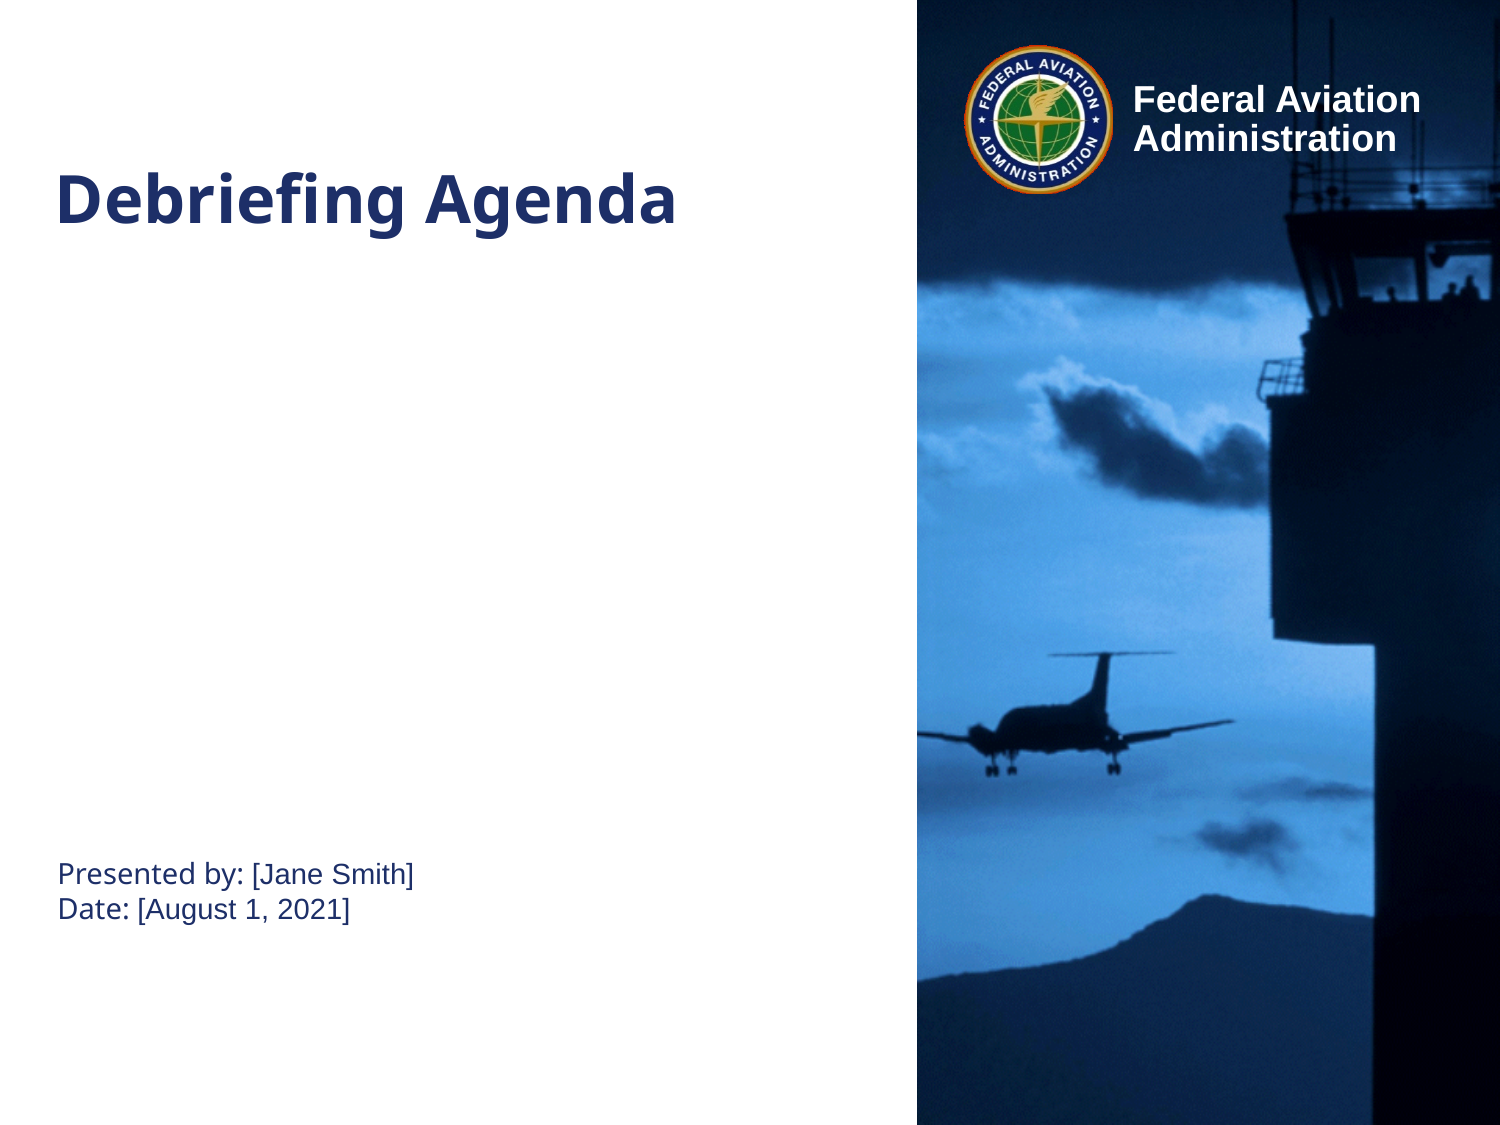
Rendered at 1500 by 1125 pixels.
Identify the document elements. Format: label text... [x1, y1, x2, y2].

title Debriefing Agenda [39, 149, 858, 243]
text_box Presented by: [Jane Smith] Date: [August 1, 2021] [42, 847, 525, 933]
picture [917, 0, 1500, 1125]
